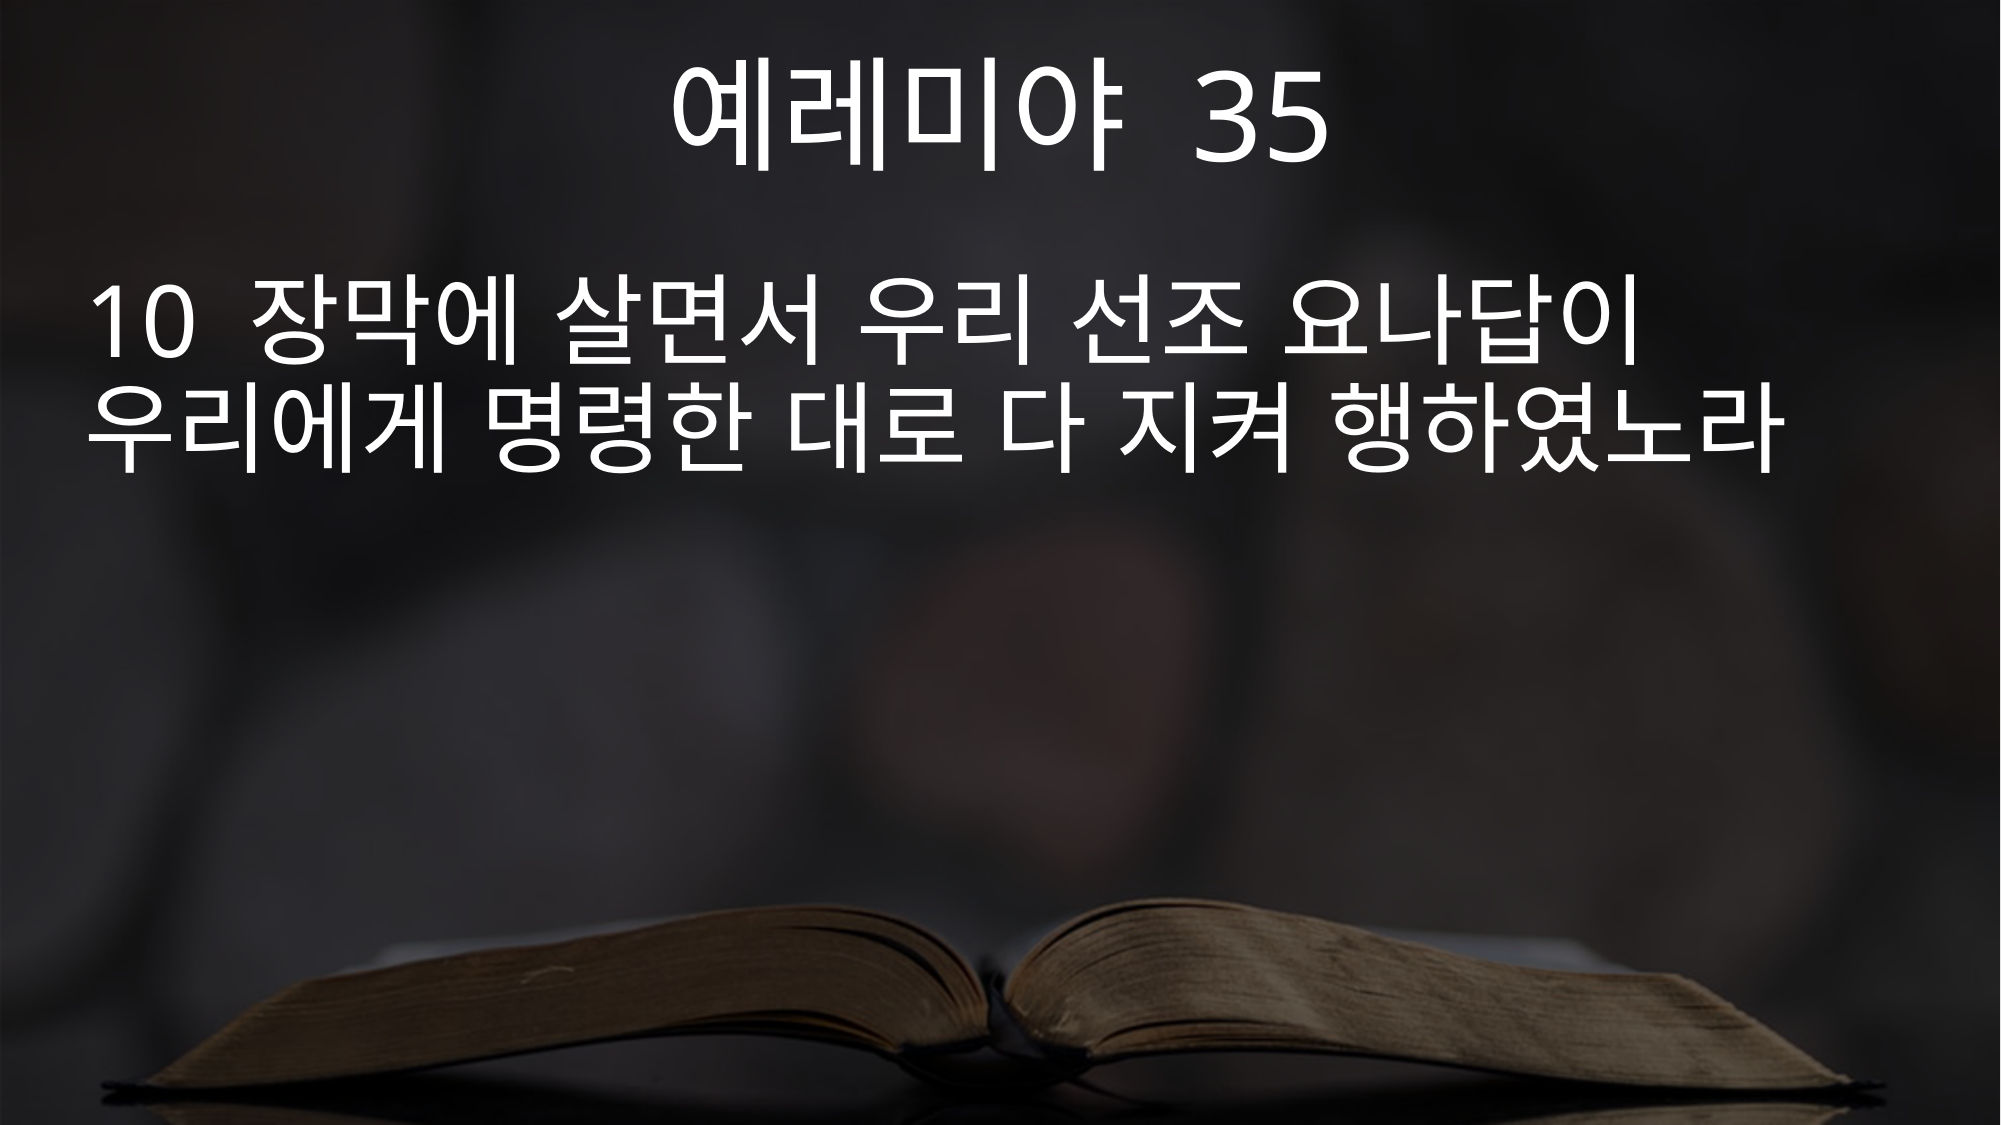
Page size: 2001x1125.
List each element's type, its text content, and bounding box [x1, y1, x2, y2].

footer 예레미야 35 [0, 32, 2000, 192]
picture [0, 0, 2001, 1125]
list 10 장막에 살면서 우리 선조 요나답이 우리에게 명령한 대로 다 지켜 행하였노라 [69, 263, 1953, 423]
